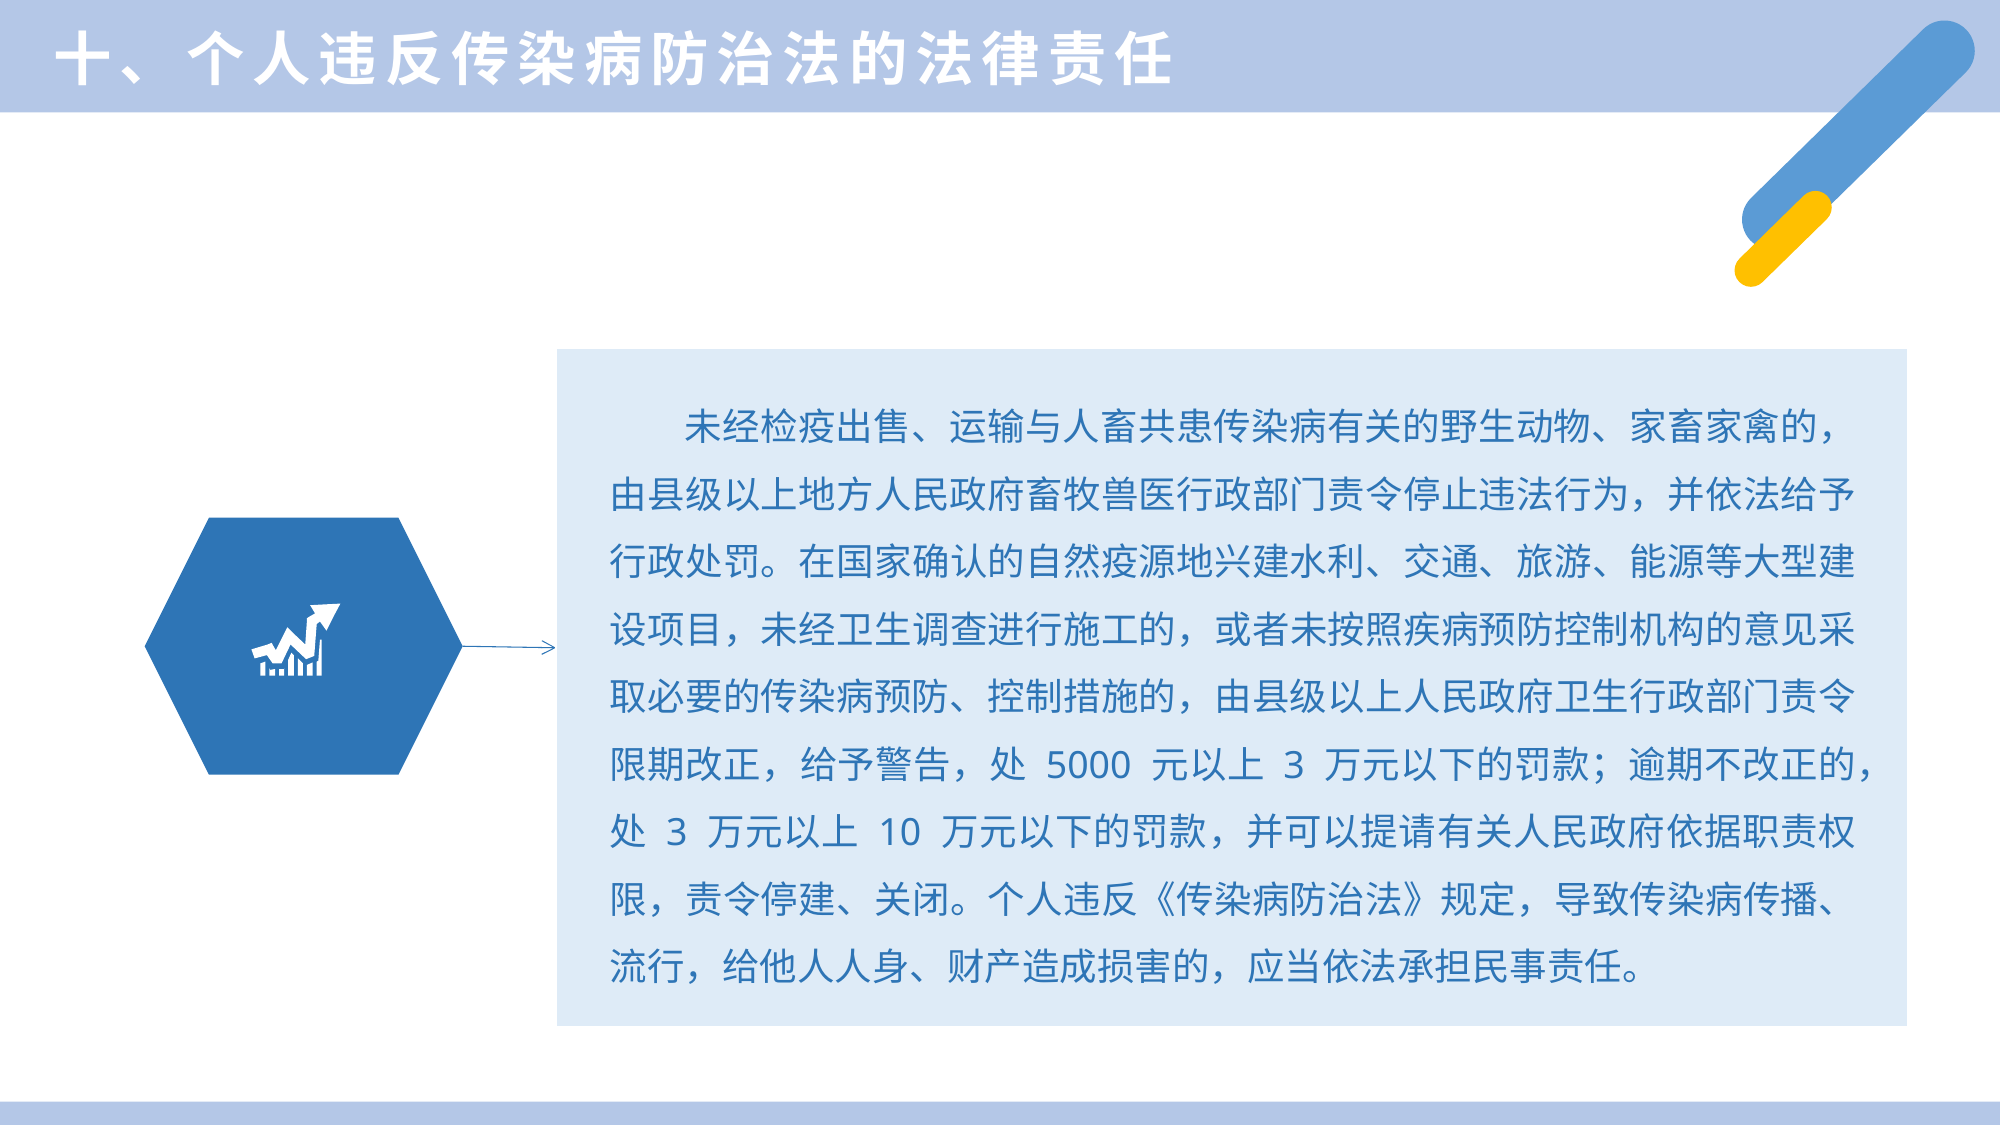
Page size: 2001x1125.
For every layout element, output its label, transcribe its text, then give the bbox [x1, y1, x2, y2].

text_box [143, 516, 464, 776]
text_box [269, 668, 276, 676]
text_box [260, 661, 266, 676]
text_box [279, 668, 285, 676]
text_box 未经检疫出售、运输与人畜共患传染病有关的野生动物、家畜家禽的，由县级以上地方人民政府畜牧兽医行政部门责令停止违法行为，并依法给予行政处罚。在国家确认的自然疫源地兴建水利、交通、旅游、能源等大型建设项目，未经卫生调查进行施工的，或者未按照疾病预防控制机构的意见采取必要的传染病预防、控制措施的，由县级以上人民政府卫生行政部门责令限期改正，给予警告，处 5000 元以上 3 万元以下的罚款；逾期不改正的，处 3 万元以上 10 万元以下的罚款，并可以提请有关人民政府依据职责权限，责令停建、关闭。个人违反《传染病防治法》规定，导致传染病传播、流行，给他人人身、财产造成损害的，应当依法承担民事责任。 [594, 373, 1871, 996]
text_box [297, 658, 303, 676]
text_box [306, 662, 313, 676]
text_box 十、个人违反传染病防治法的法律责任 [41, 16, 1186, 98]
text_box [1678, 116, 2000, 185]
text_box [555, 347, 1909, 1028]
text_box [251, 603, 341, 664]
text_box [316, 639, 322, 676]
text_box [288, 652, 294, 676]
